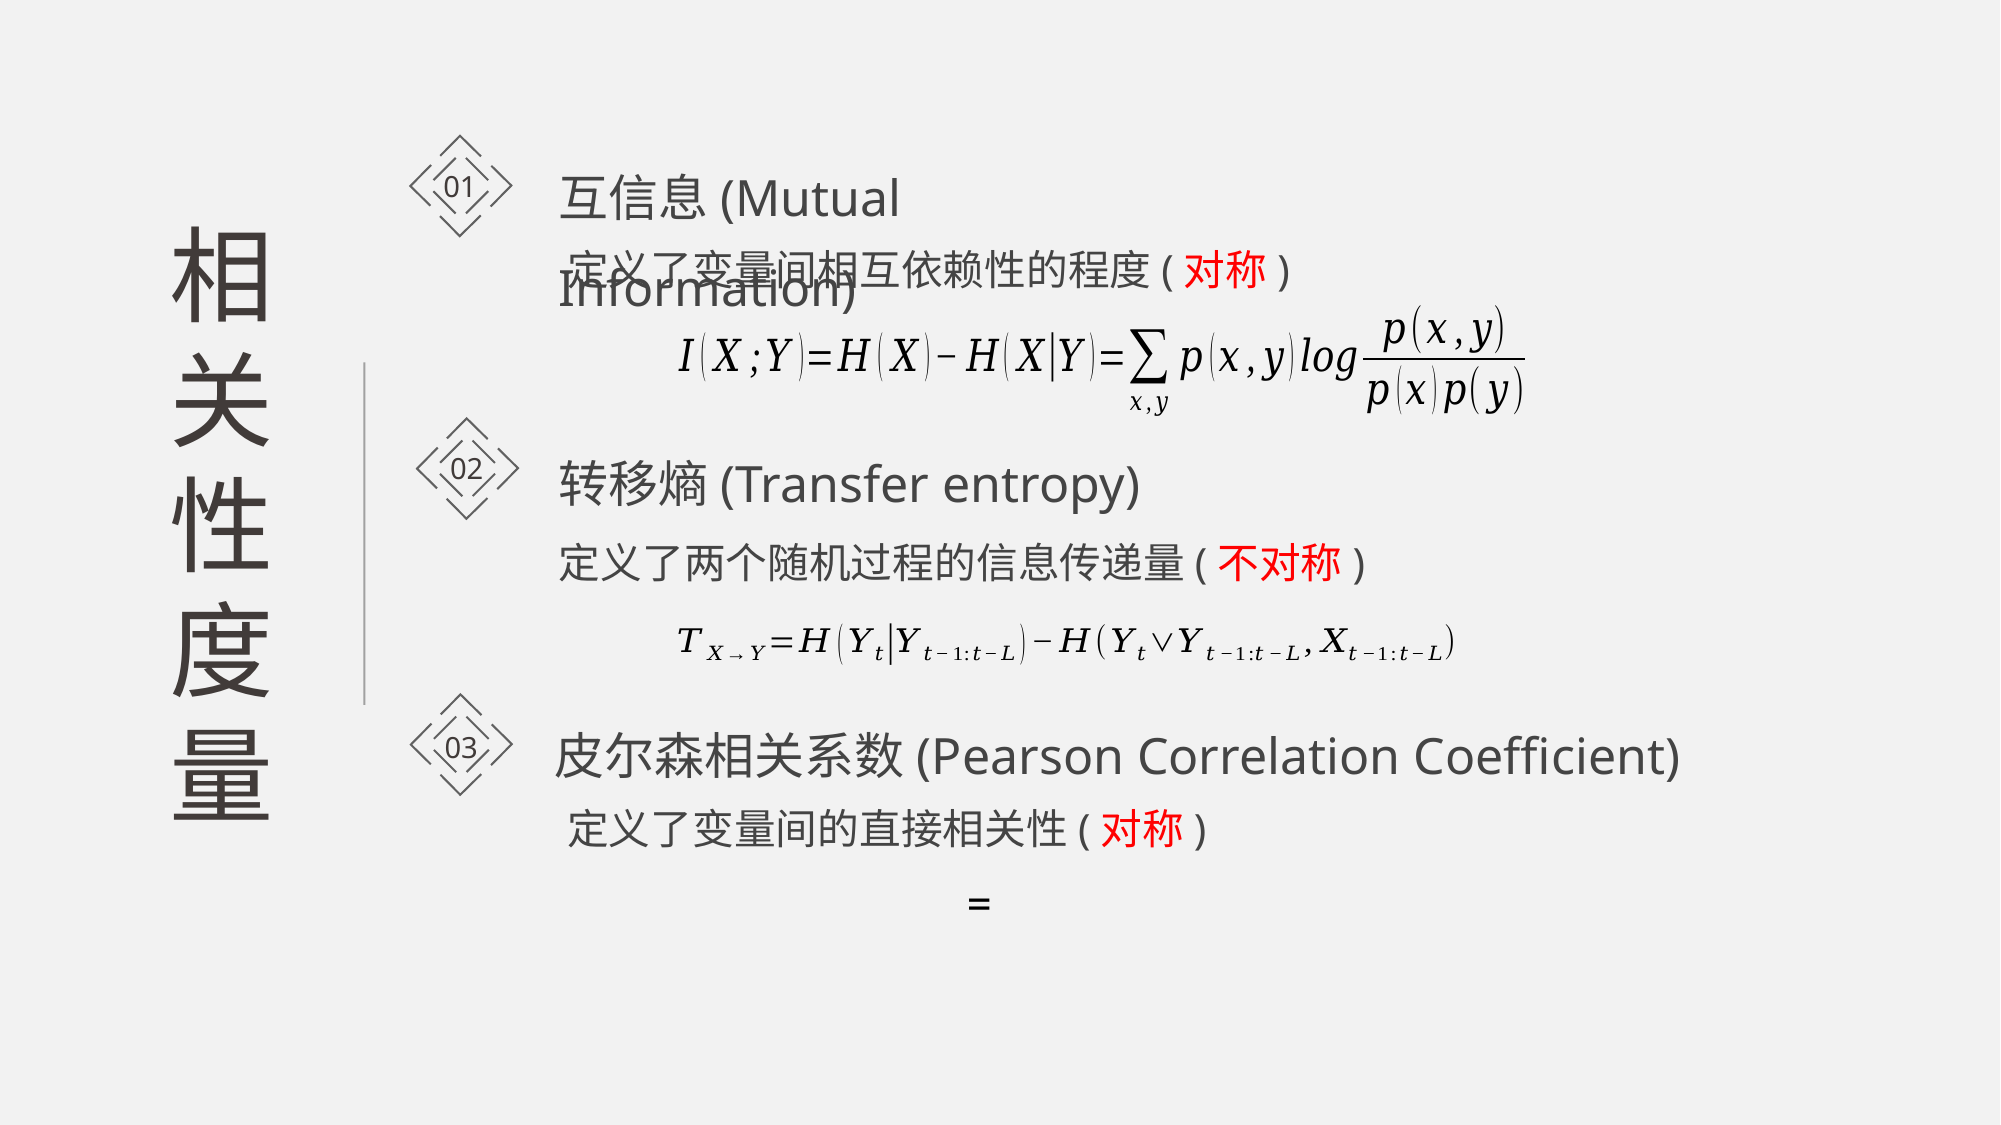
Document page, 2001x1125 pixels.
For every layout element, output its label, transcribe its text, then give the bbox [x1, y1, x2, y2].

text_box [417, 418, 519, 519]
text_box 相关性度量 [144, 203, 299, 843]
text_box 互信息(Mutual Information) [558, 294, 1194, 317]
text_box 定义了变量间的直接相关性(对称) [547, 777, 2000, 854]
text_box 定义了变量间相互依赖性的程度(对称) [547, 218, 2000, 294]
text_box 定义了两个随机过程的信息传递量(不对称) [558, 511, 1875, 587]
text_box 皮尔森相关系数(Pearson Correlation Coefficient) [555, 694, 1773, 777]
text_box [410, 694, 512, 795]
text_box 互信息(Mutual Information) [558, 136, 1194, 218]
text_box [410, 135, 512, 237]
text_box 转移熵(Transfer entropy) [558, 422, 1777, 511]
